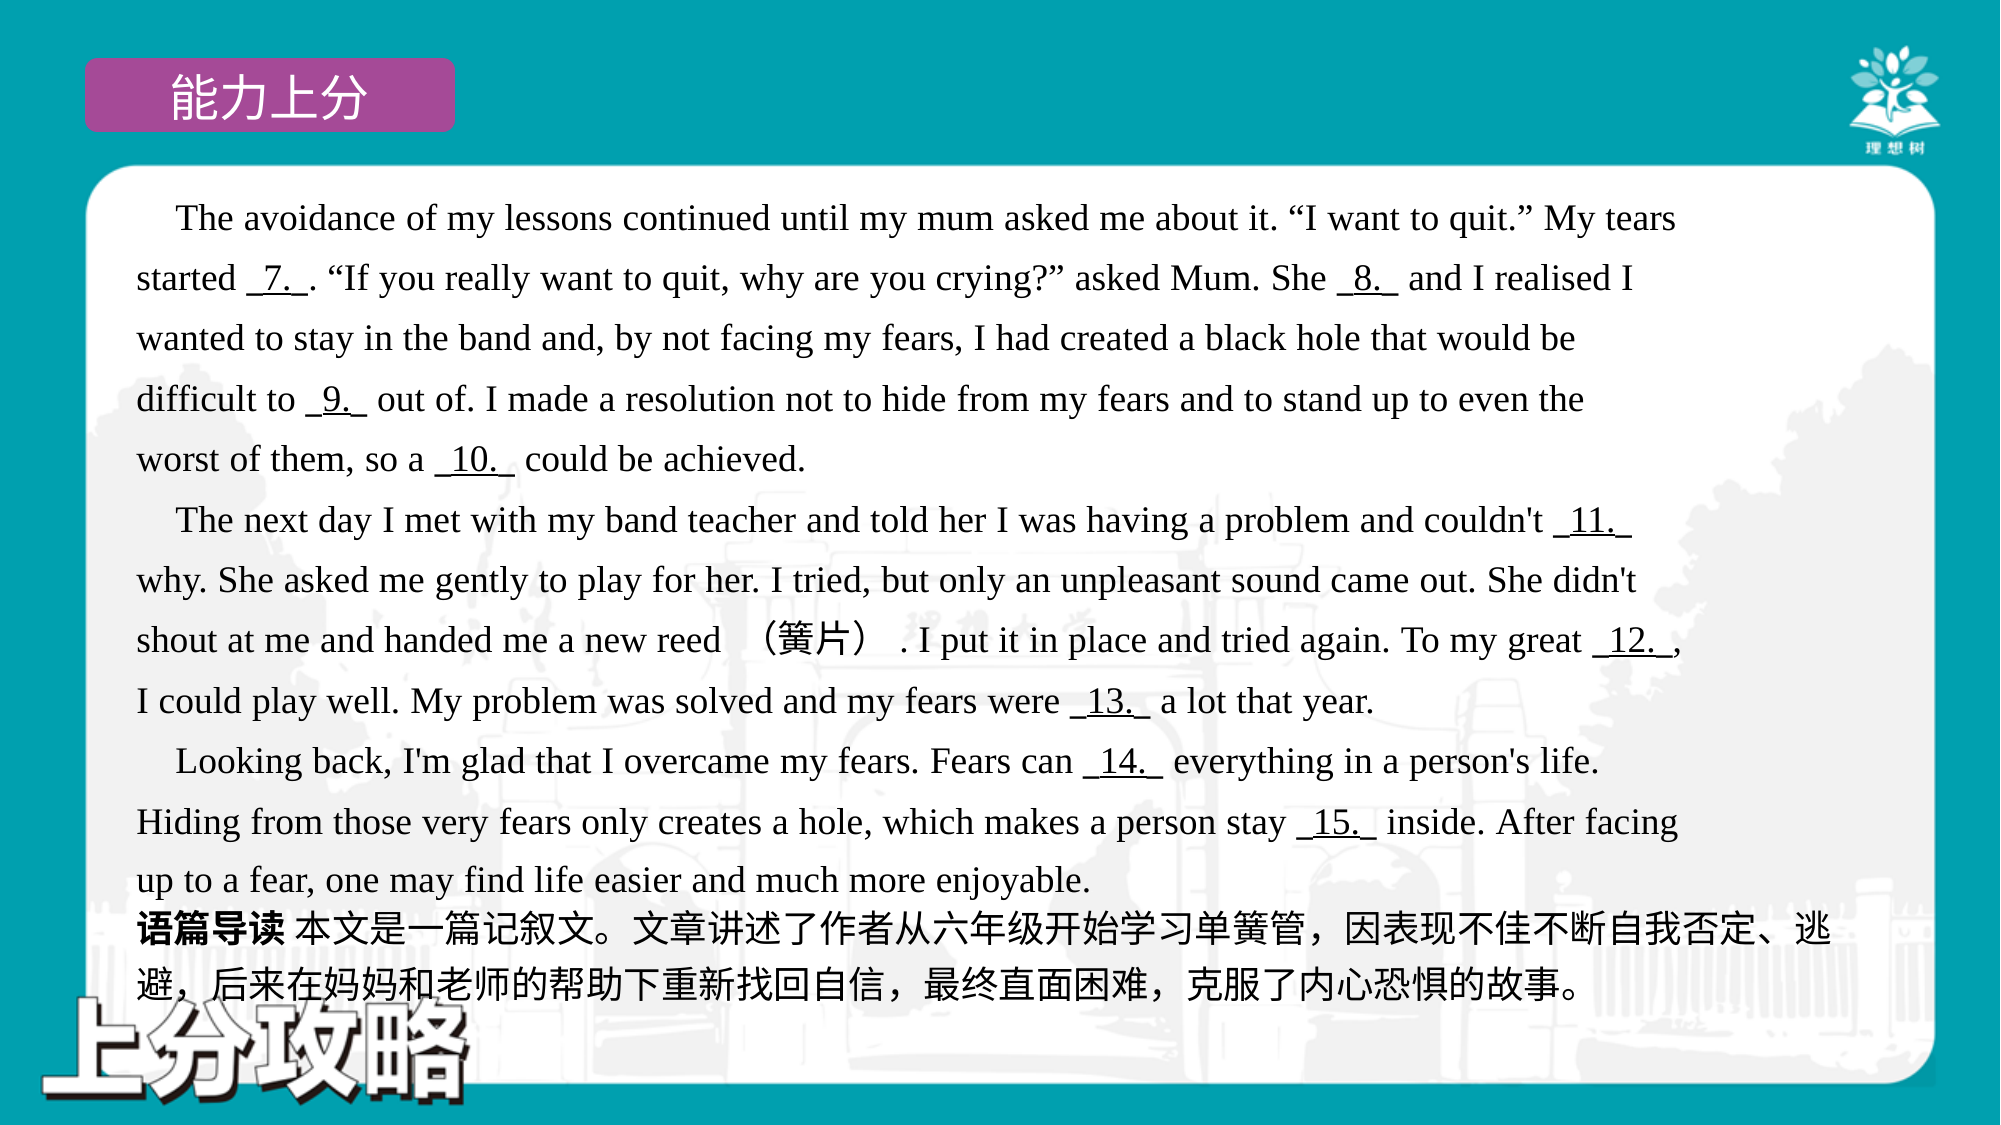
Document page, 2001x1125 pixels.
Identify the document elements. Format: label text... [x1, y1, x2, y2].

text_box 语篇导读 本文是一篇记叙文。文章讲述了作者从六年级开始学习单簧管，因表现不佳不断自我否定、逃 避，后来在妈妈和老师的帮助下重新找回自信，最终直面困难，克服了内心恐惧的故事。 [136, 889, 1865, 1002]
picture [0, 0, 2000, 1125]
text_box The avoidance of my lessons continued until my mum asked me about it. “I want to quit.” My tears started _7._. “If you really want to quit, why are you crying?” asked Mum. She _8._ and I realised I wanted to stay in the band and, by not facing my fears, I had created a black hole that would be difficult to _9._ out of. I made a resolution not to hide from my fears and to stand up to even the worst of them, so a _10._ could be achieved. The next day I met with my band teacher and told her I was having a problem and couldn't _11._ why. She asked me gently to play for her. I tried, but only an unpleasant sound came out. She didn't shout at me and handed me a new reed （簧片）. I put it in place and tried again. To my great _12._, I could play well. My problem was solved and my fears were _13._ a lot that year. Looking back, I'm glad that I overcame my fears. Fears can _14._ everything in a person's life. Hiding from those very fears only creates a hole, which makes a person stay _15._ inside. After facing up to a fear, one may find life easier and much more enjoyable.#6 [136, 177, 1865, 889]
